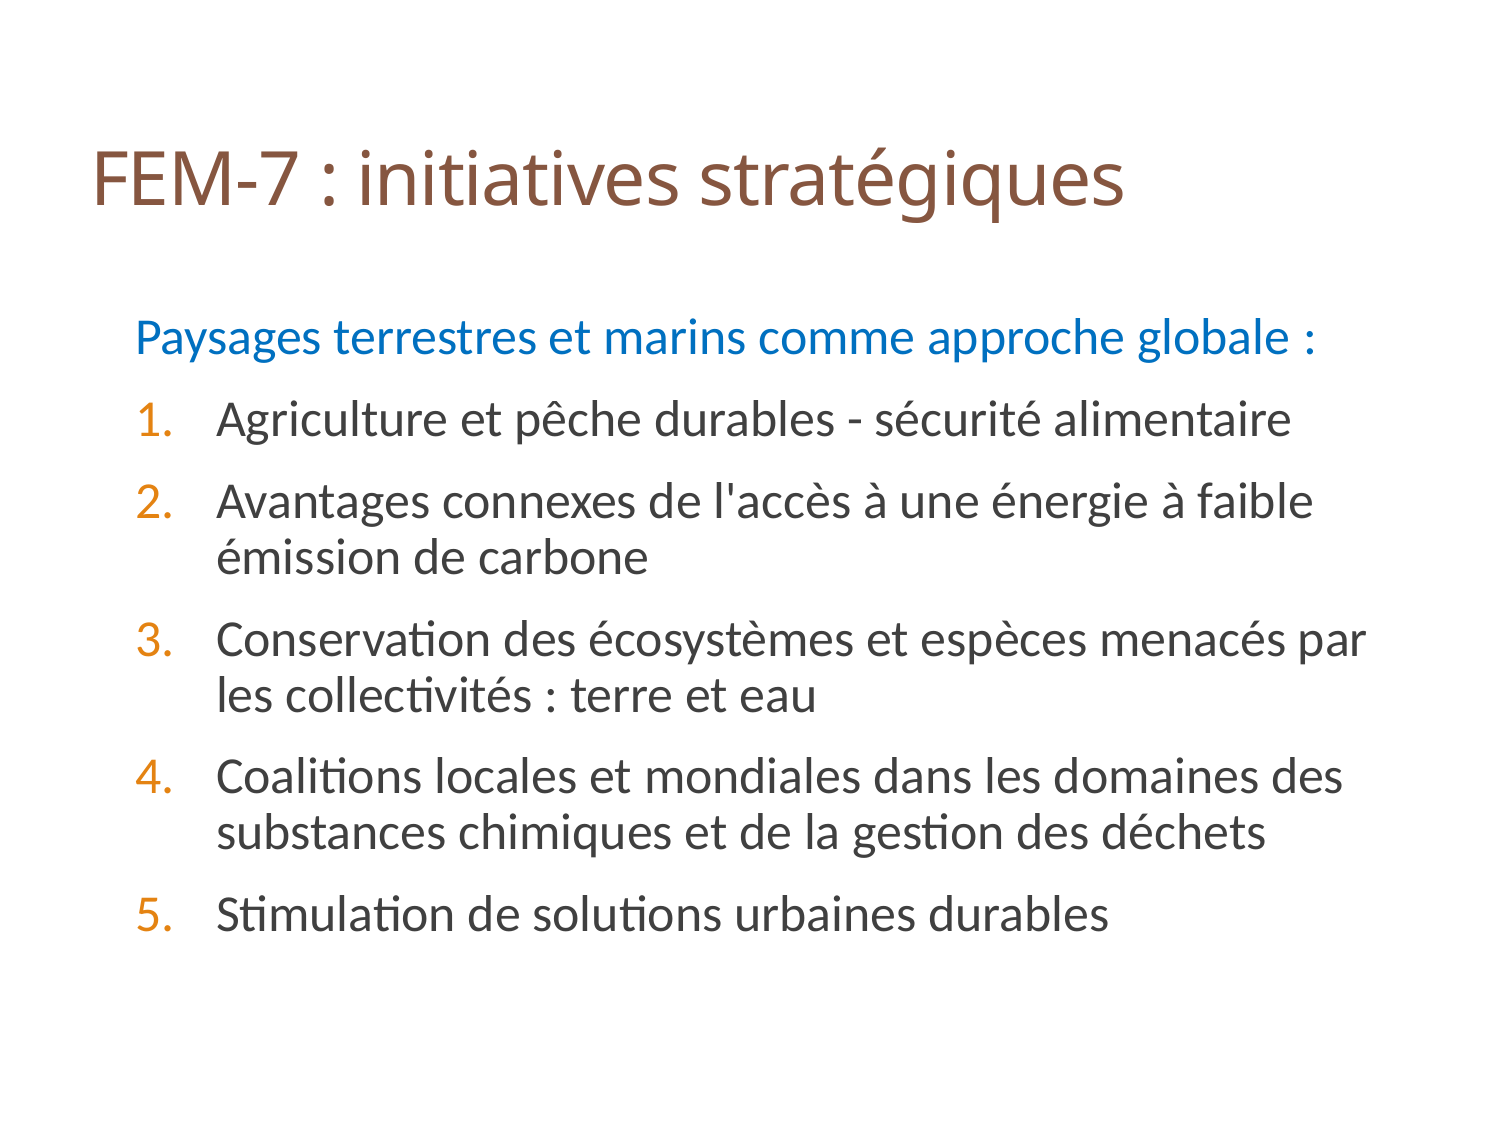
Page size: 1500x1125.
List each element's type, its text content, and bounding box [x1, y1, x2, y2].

text_box FEM-7 : initiatives stratégiques [74, 37, 1200, 228]
list Paysages terrestres et marins comme approche globale : Agriculture et pêche durables - sécurité alimentaire Avantages connexes de l'accès à une énergie à faible émission de carbone Conservation des écosystèmes et espèces menacés par les collectivités : terre et eau Coalitions locales et mondiales dans les domaines des substances chimiques et de la gestion des déchets Stimulation de solutions urbaines durables [135, 302, 1373, 963]
